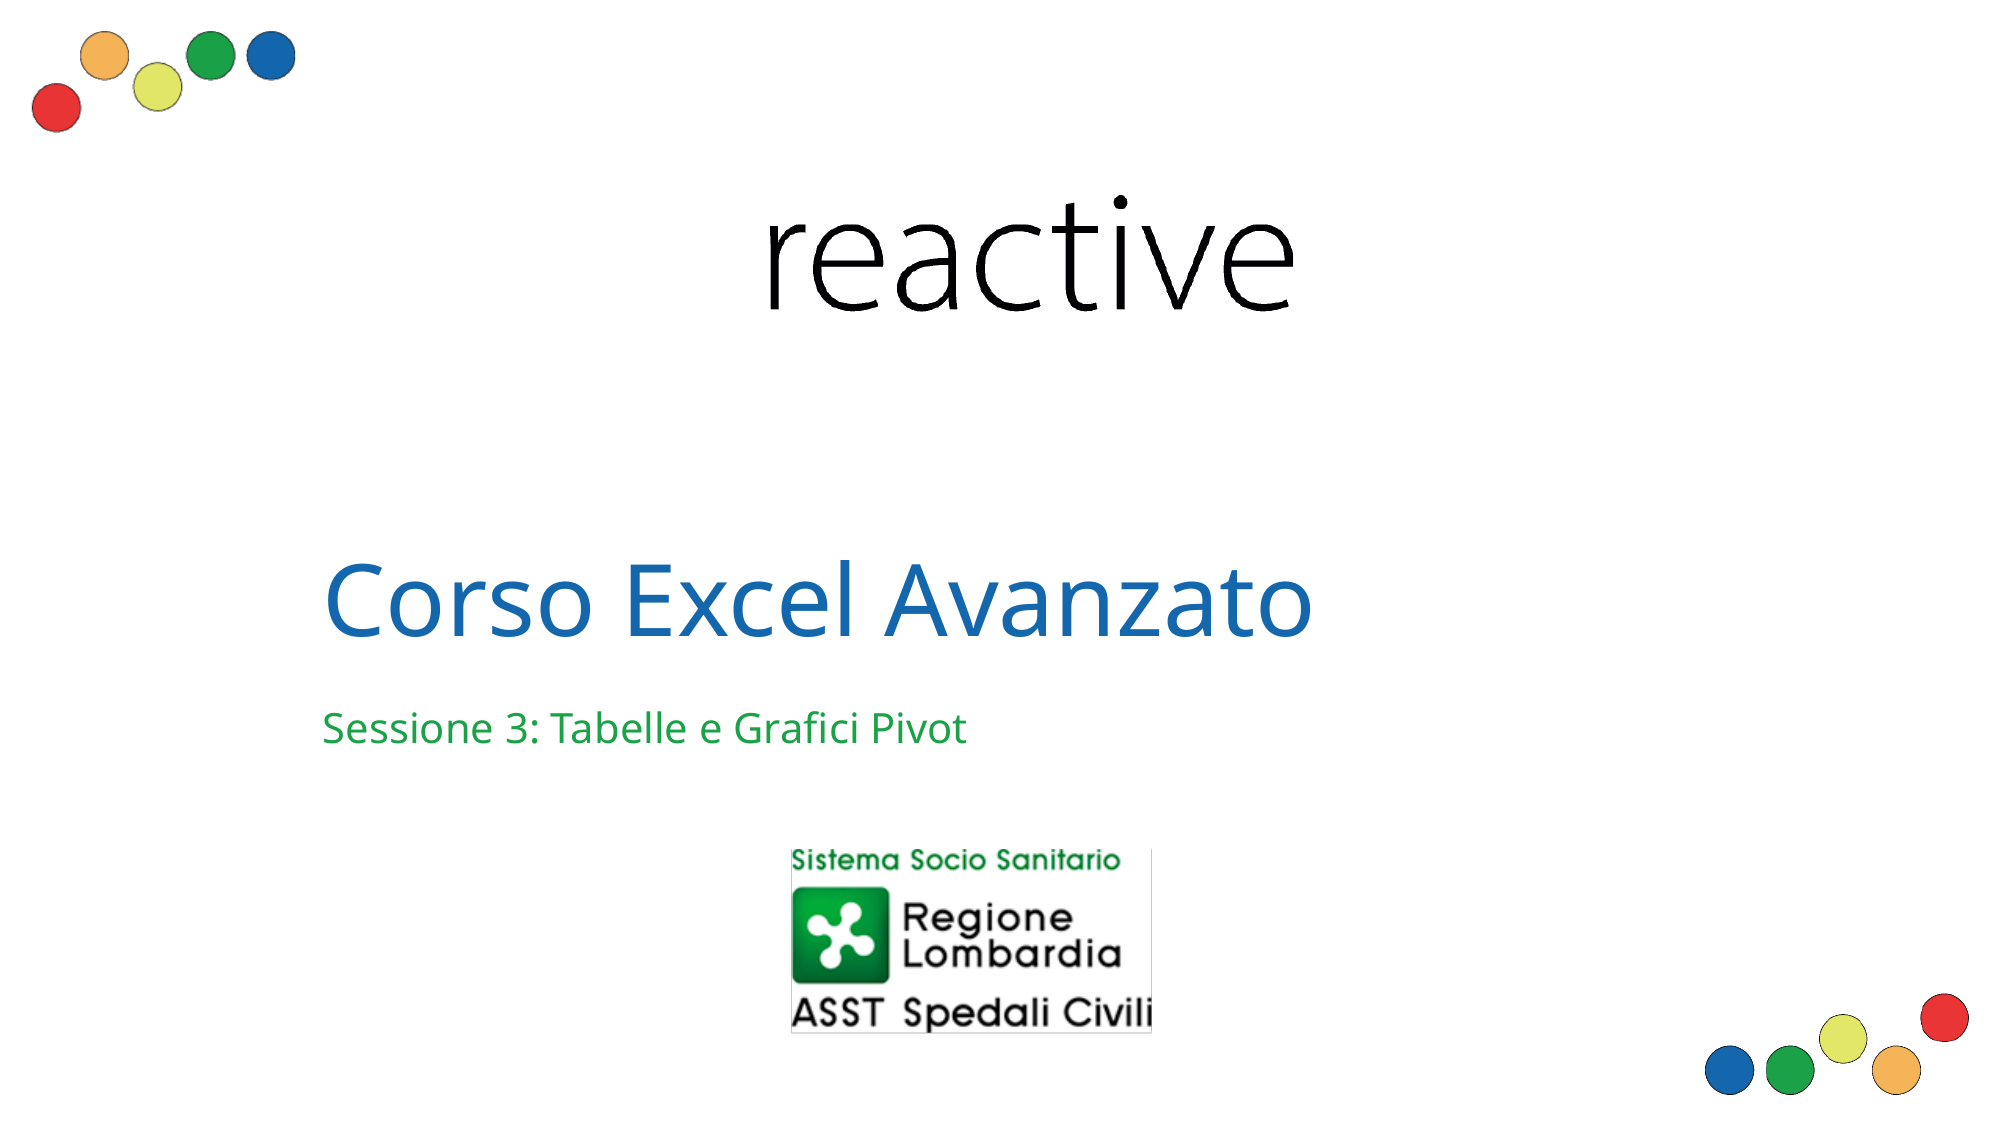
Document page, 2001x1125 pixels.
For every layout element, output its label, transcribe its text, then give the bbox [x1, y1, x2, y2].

title Corso Excel Avanzato [307, 328, 1750, 665]
picture [1704, 990, 1971, 1096]
picture [764, 193, 1294, 313]
picture [29, 30, 295, 135]
subtitle Sessione 3: Tabelle e Grafici Pivot [307, 694, 1750, 773]
picture [765, 849, 1235, 1038]
